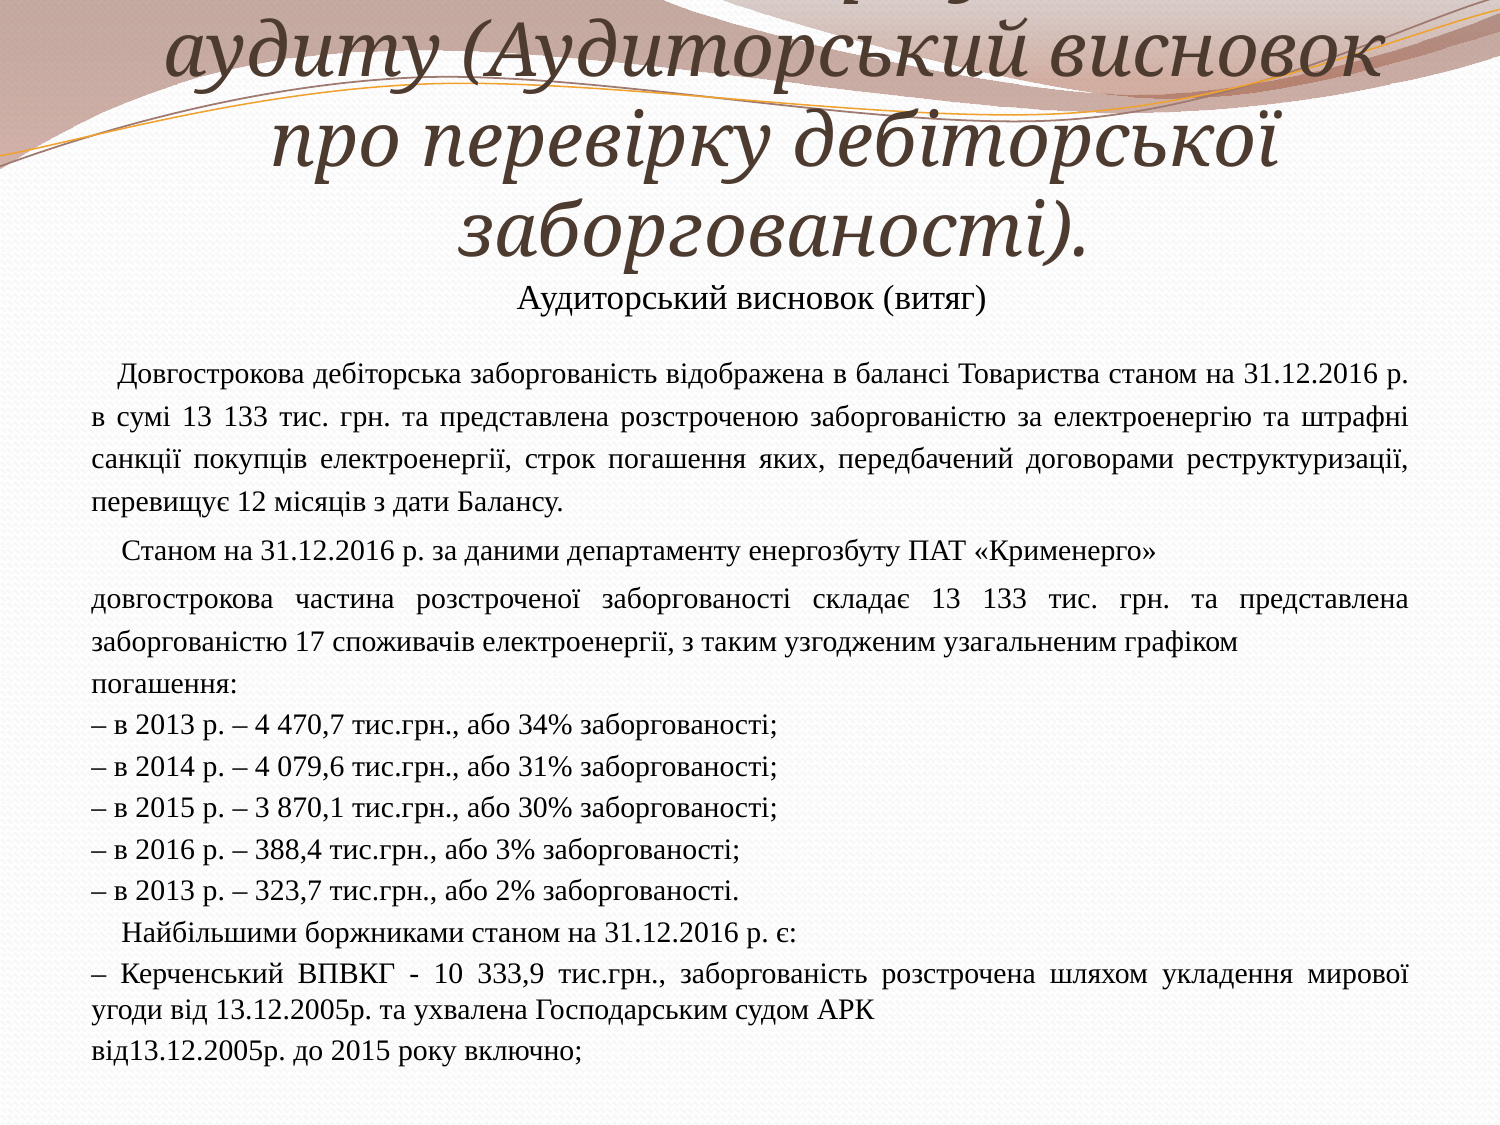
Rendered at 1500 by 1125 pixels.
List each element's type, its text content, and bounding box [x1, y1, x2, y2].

title 4. Узагальнення результатів аудиту (Аудиторський висновок про перевірку дебіторської заборгованості). [100, 42, 1451, 362]
list Аудиторський висновок (витяг) Довгострокова дебіторська заборгованість відображена в балансі Товариства станом на 31.12.2016 р. в сумі 13 133 тис. грн. та представлена розстроченою заборгованістю за електроенергію та штрафні санкції покупців електроенергії, строк погашення яких, передбачений договорами реструктуризації, перевищує 12 місяців з дати Балансу. Станом на 31.12.2016 р. за даними департаменту енергозбуту ПАТ «Крименерго» довгострокова частина розстроченої заборгованості складає 13 133 тис. грн. та представлена заборгованістю 17 споживачів електроенергії, з таким узгодженим узагальненим графіком погашення: – в 2013 р. – 4 470,7 тис.грн., або 34% заборгованості; – в 2014 р. – 4 079,6 тис.грн., або 31% заборгованості; – в 2015 р. – 3 870,1 тис.грн., або 30% заборгованості; – в 2016 р. – 388,4 тис.грн., або 3% заборгованості; – в 2013 р. – 323,7 тис.грн., або 2% заборгованості. Найбільшими боржниками станом на 31.12.2016 р. є: – Керченський ВПВКГ - 10 333,9 тис.грн., заборгованість розстрочена шляхом укладення мирової угоди від 13.12.2005р. та ухвалена Господарським судом АРК від13.12.2005р. до 2015 року включно; [76, 267, 1427, 1094]
